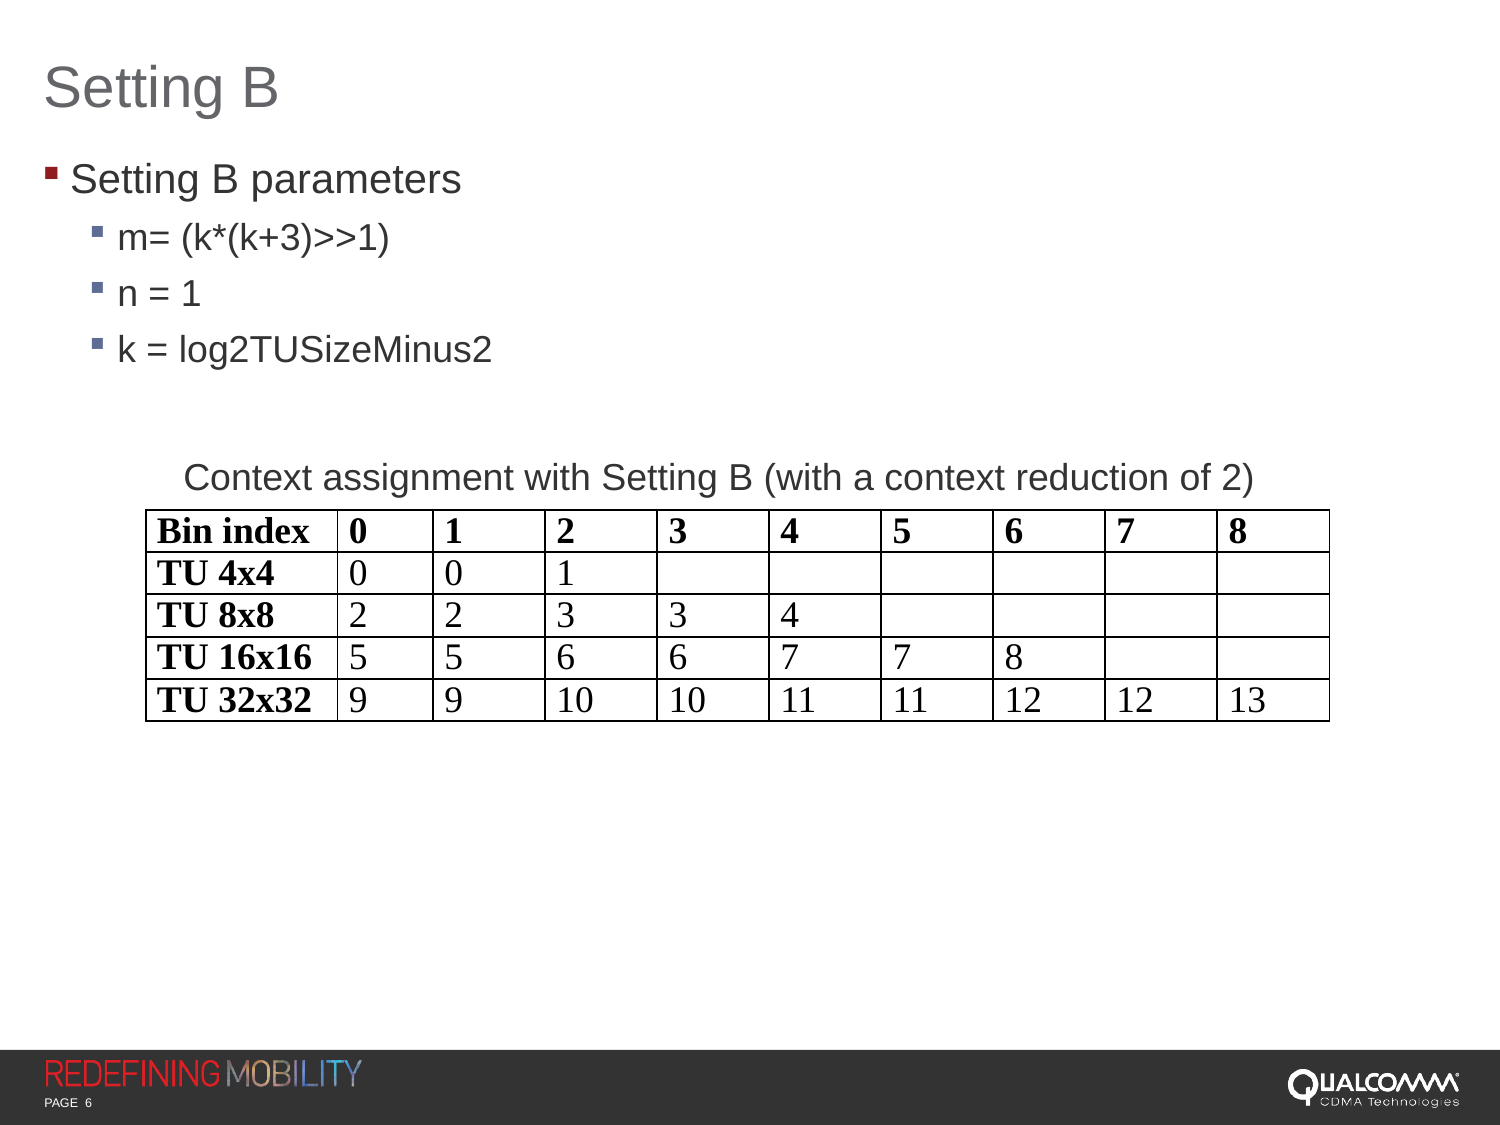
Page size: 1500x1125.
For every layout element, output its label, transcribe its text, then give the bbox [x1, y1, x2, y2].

table_cell 10 [546, 680, 656, 720]
table_cell 0 [434, 553, 544, 593]
table_cell 9 [338, 680, 432, 720]
table_cell 3 [658, 595, 768, 636]
table_cell 10 [658, 680, 768, 720]
table_header 1 [434, 511, 544, 551]
table_cell [1218, 638, 1329, 678]
table_cell [1106, 638, 1216, 678]
table_header 0 [338, 511, 432, 551]
table_cell 8 [994, 638, 1104, 678]
table_cell [1218, 553, 1329, 593]
table_cell 2 [338, 595, 432, 636]
table_cell [658, 553, 768, 593]
table_cell 6 [546, 638, 656, 678]
table_cell [994, 595, 1104, 636]
table_header 5 [882, 511, 992, 551]
table_header 3 [658, 511, 768, 551]
table_cell 2 [434, 595, 544, 636]
table_cell 9 [434, 680, 544, 720]
table_cell 12 [994, 680, 1104, 720]
table_cell [994, 553, 1104, 593]
table_cell TU 32x32 [147, 680, 337, 720]
table_cell 3 [546, 595, 656, 636]
table_header 2 [546, 511, 656, 551]
table_cell [1106, 595, 1216, 636]
table_cell 11 [882, 680, 992, 720]
table_cell [770, 553, 880, 593]
table_cell 5 [434, 638, 544, 678]
table_cell 11 [770, 680, 880, 720]
table_cell TU 16x16 [147, 638, 337, 678]
table_cell [1106, 553, 1216, 593]
table_header 7 [1106, 511, 1216, 551]
title Setting B [28, 44, 1462, 138]
table_cell 4 [770, 595, 880, 636]
picture [30, 1048, 372, 1099]
table_cell 1 [546, 553, 656, 593]
picture [1278, 1058, 1478, 1114]
table_cell 12 [1106, 680, 1216, 720]
table_cell [882, 553, 992, 593]
table_cell 7 [770, 638, 880, 678]
table_header 8 [1218, 511, 1329, 551]
table_cell TU 4x4 [147, 553, 337, 593]
list Setting B parameters m= (k*(k+3)>>1) n = 1 k = log2TUSizeMinus2 Context assignment with Setting B (with a context reduction of 2) [26, 148, 1457, 1021]
table_header 6 [994, 511, 1104, 551]
table_header 4 [770, 511, 880, 551]
table_cell 5 [338, 638, 432, 678]
table_cell TU 8x8 [147, 595, 337, 636]
table_header Bin index [147, 511, 337, 551]
table_cell 7 [882, 638, 992, 678]
table_cell 6 [658, 638, 768, 678]
table_cell 0 [338, 553, 432, 593]
table_cell [1218, 595, 1329, 636]
table_cell 13 [1218, 680, 1329, 720]
table_cell [882, 595, 992, 636]
